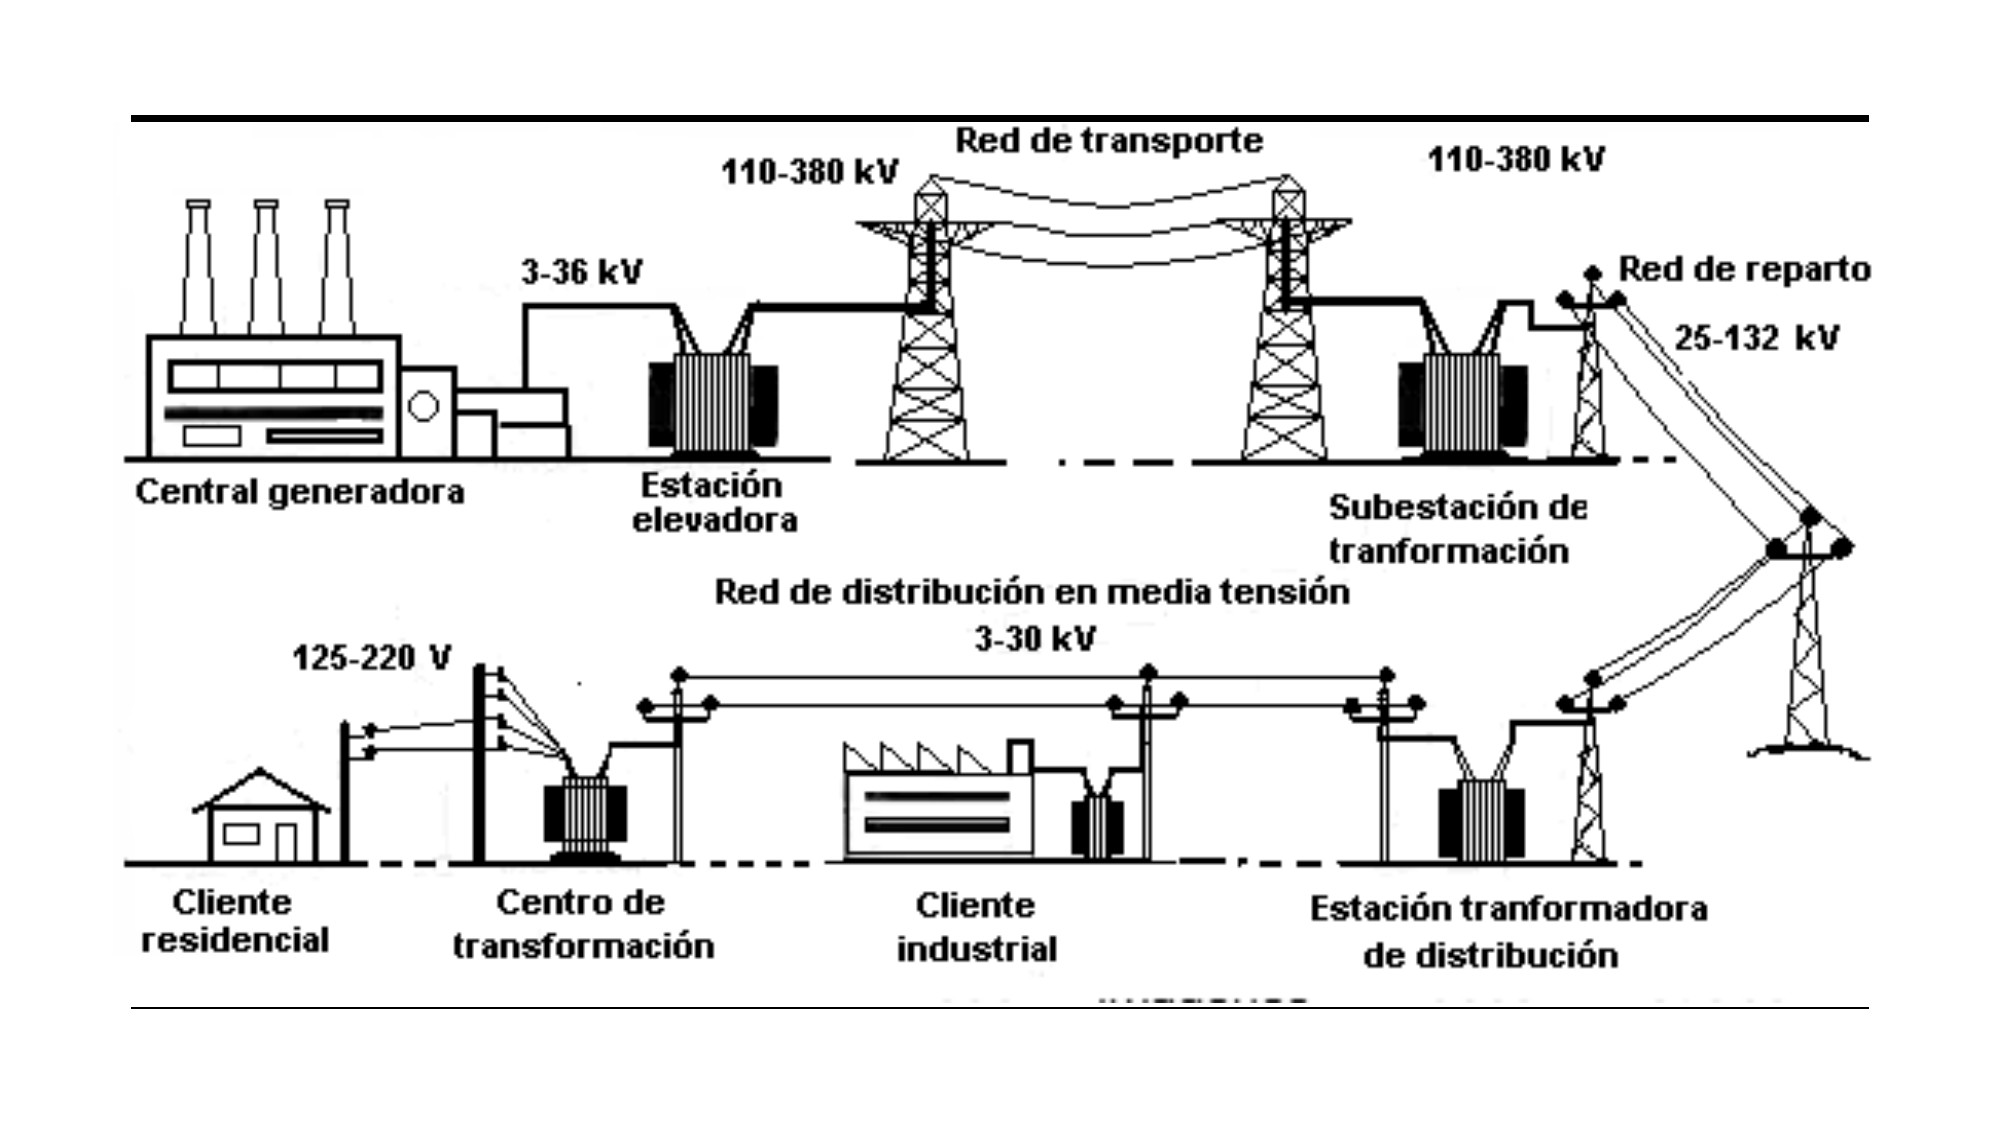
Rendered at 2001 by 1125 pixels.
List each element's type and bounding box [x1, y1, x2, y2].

picture [113, 122, 1887, 1003]
